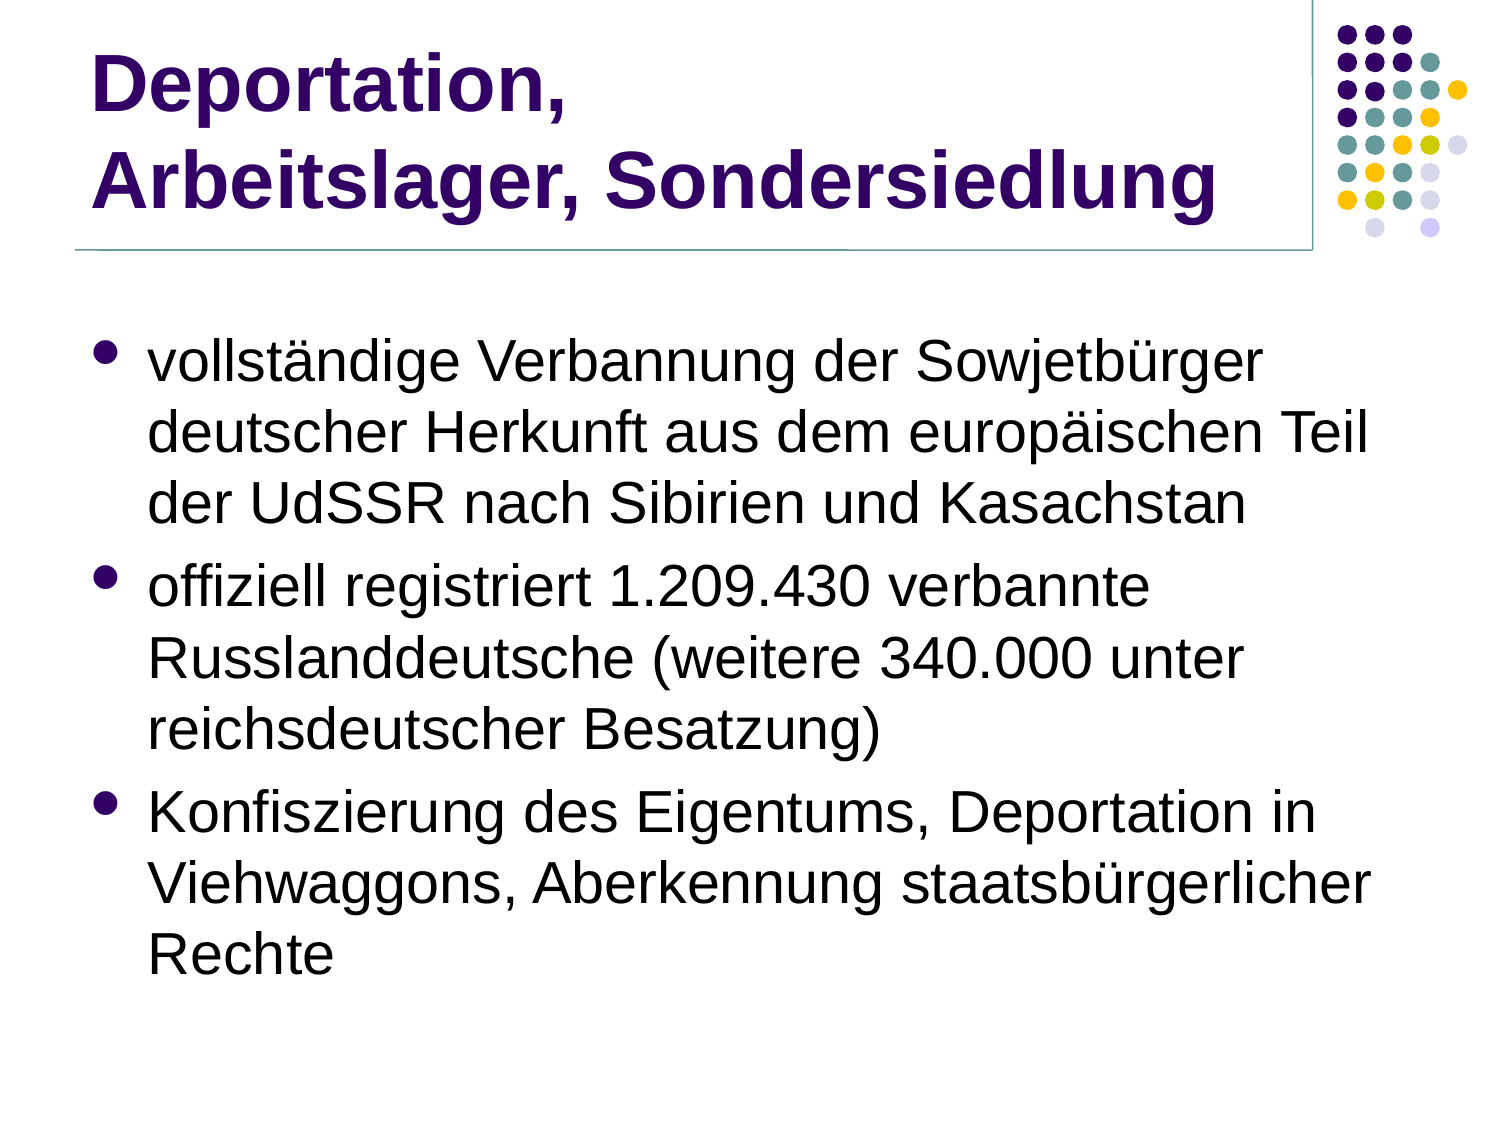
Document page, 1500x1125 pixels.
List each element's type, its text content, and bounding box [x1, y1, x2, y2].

title Deportation, Arbeitslager, Sondersiedlung [74, 19, 1313, 233]
list vollständige Verbannung der Sowjetbürger deutscher Herkunft aus dem europäischen Teil der UdSSR nach Sibirien und Kasachstan offiziell registriert 1.209.430 verbannte Russlanddeutsche (weitere 340.000 unter reichsdeutscher Besatzung) Konfiszierung des Eigentums, Deportation in Viehwaggons, Aberkennung staatsbürgerlicher Rechte [74, 314, 1426, 1006]
